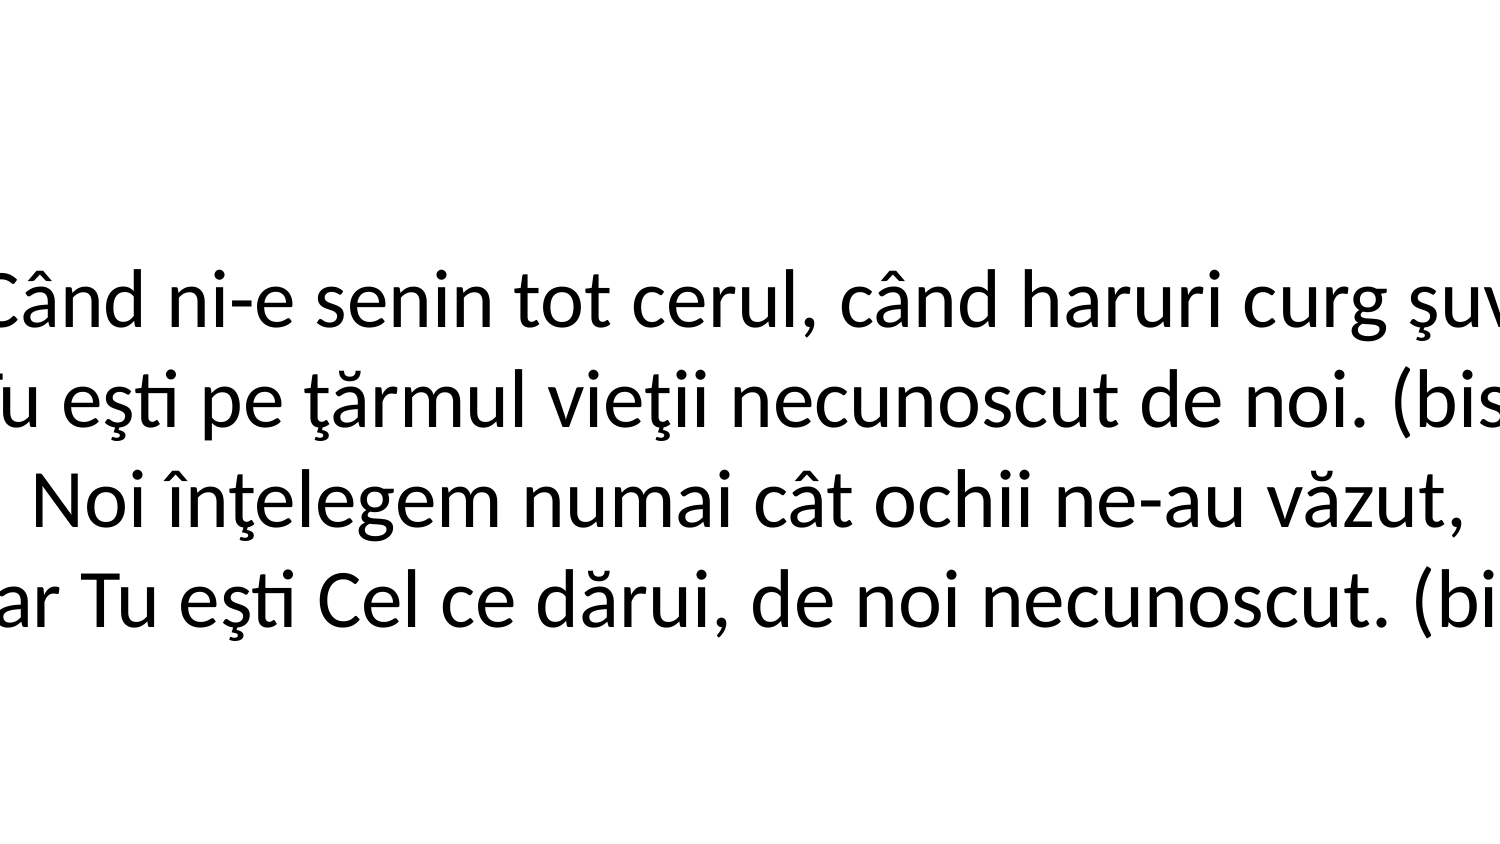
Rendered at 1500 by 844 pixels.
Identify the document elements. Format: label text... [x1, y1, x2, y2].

text_box 2. Când ni-e senin tot cerul, când haruri curg şuvoi, Tu eşti pe ţărmul vieţii necunoscut de noi. (bis) Noi înţelegem numai cât ochii ne-au văzut, Dar Tu eşti Cel ce dărui, de noi necunoscut. (bis) [0, 192, 1500, 652]
